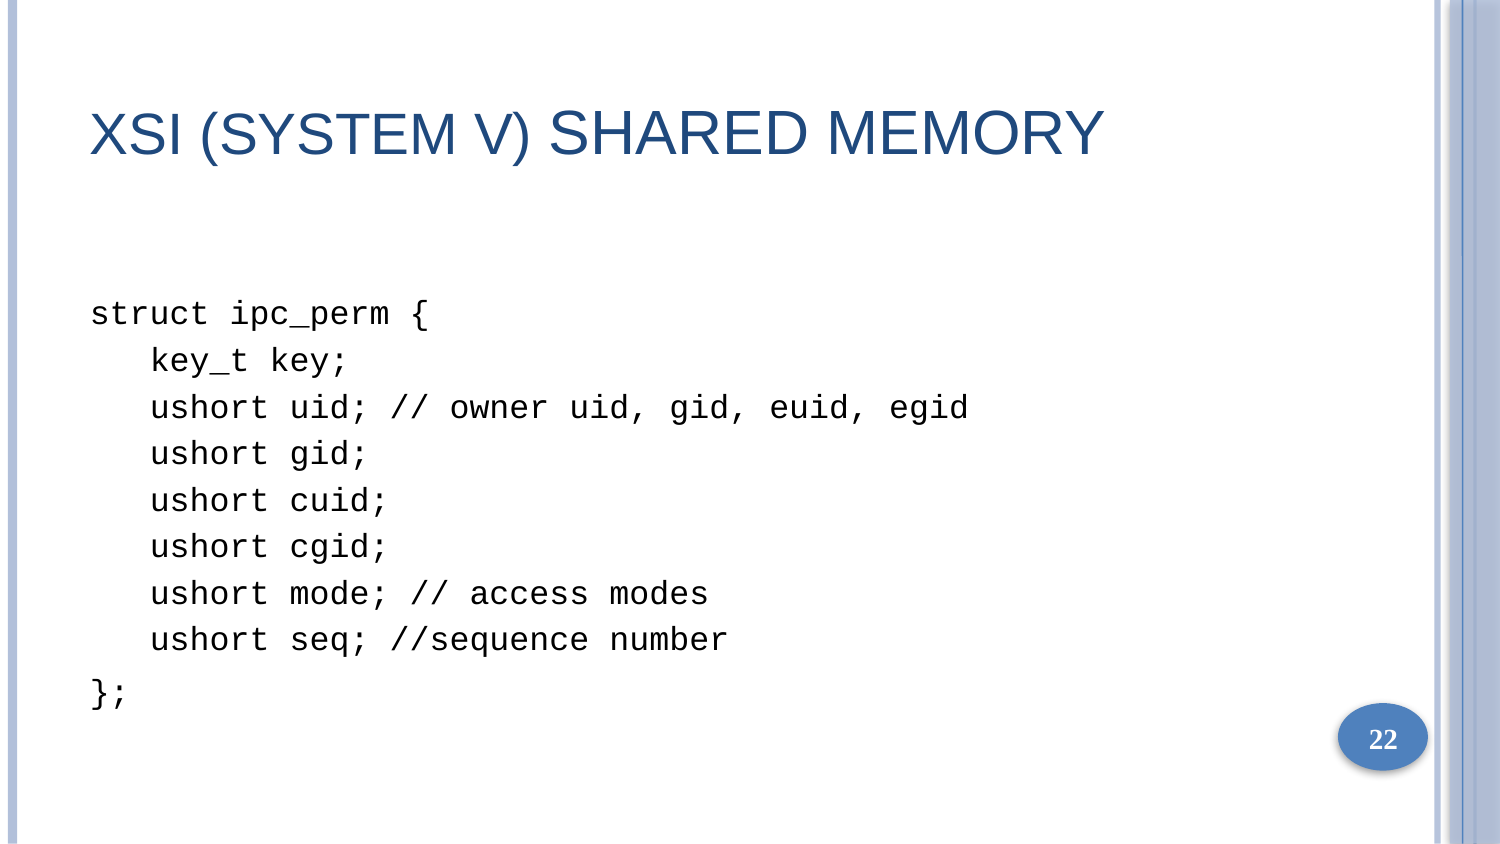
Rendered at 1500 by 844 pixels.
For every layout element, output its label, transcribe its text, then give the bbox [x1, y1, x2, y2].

list struct ipc_perm { key_t key; ushort uid; // owner uid, gid, euid, egid ushort gid; ushort cuid; ushort cgid; ushort mode; // access modes ushort seq; //sequence number }; [75, 284, 1300, 746]
title XSI (System V) Shared Memory [75, 33, 1300, 175]
slide_number 22 [1333, 705, 1434, 770]
